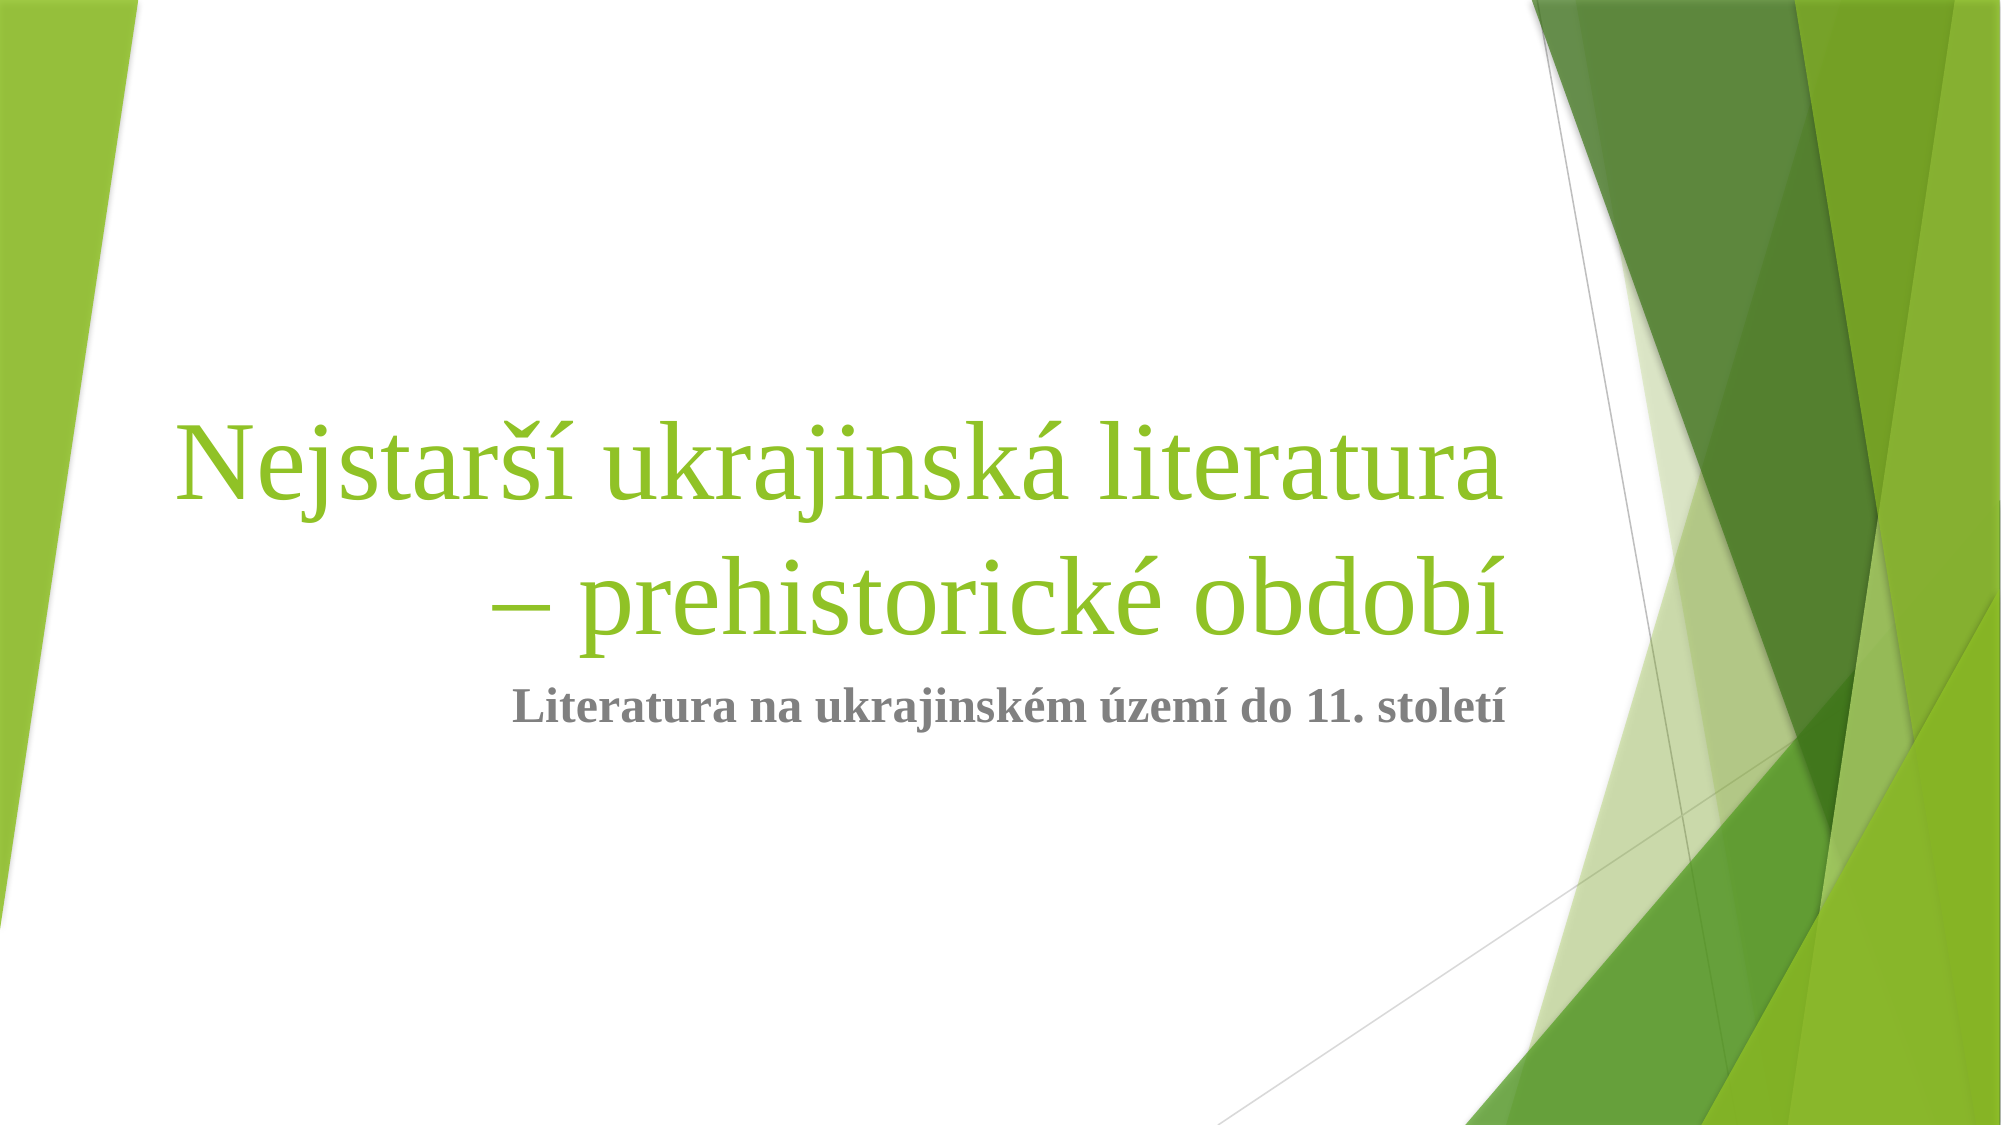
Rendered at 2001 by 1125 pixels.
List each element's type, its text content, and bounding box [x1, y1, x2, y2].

subtitle Literatura na ukrajinském území do 11. století [247, 664, 1522, 845]
title Nejstarší ukrajinská literatura – prehistorické období [152, 394, 1522, 665]
